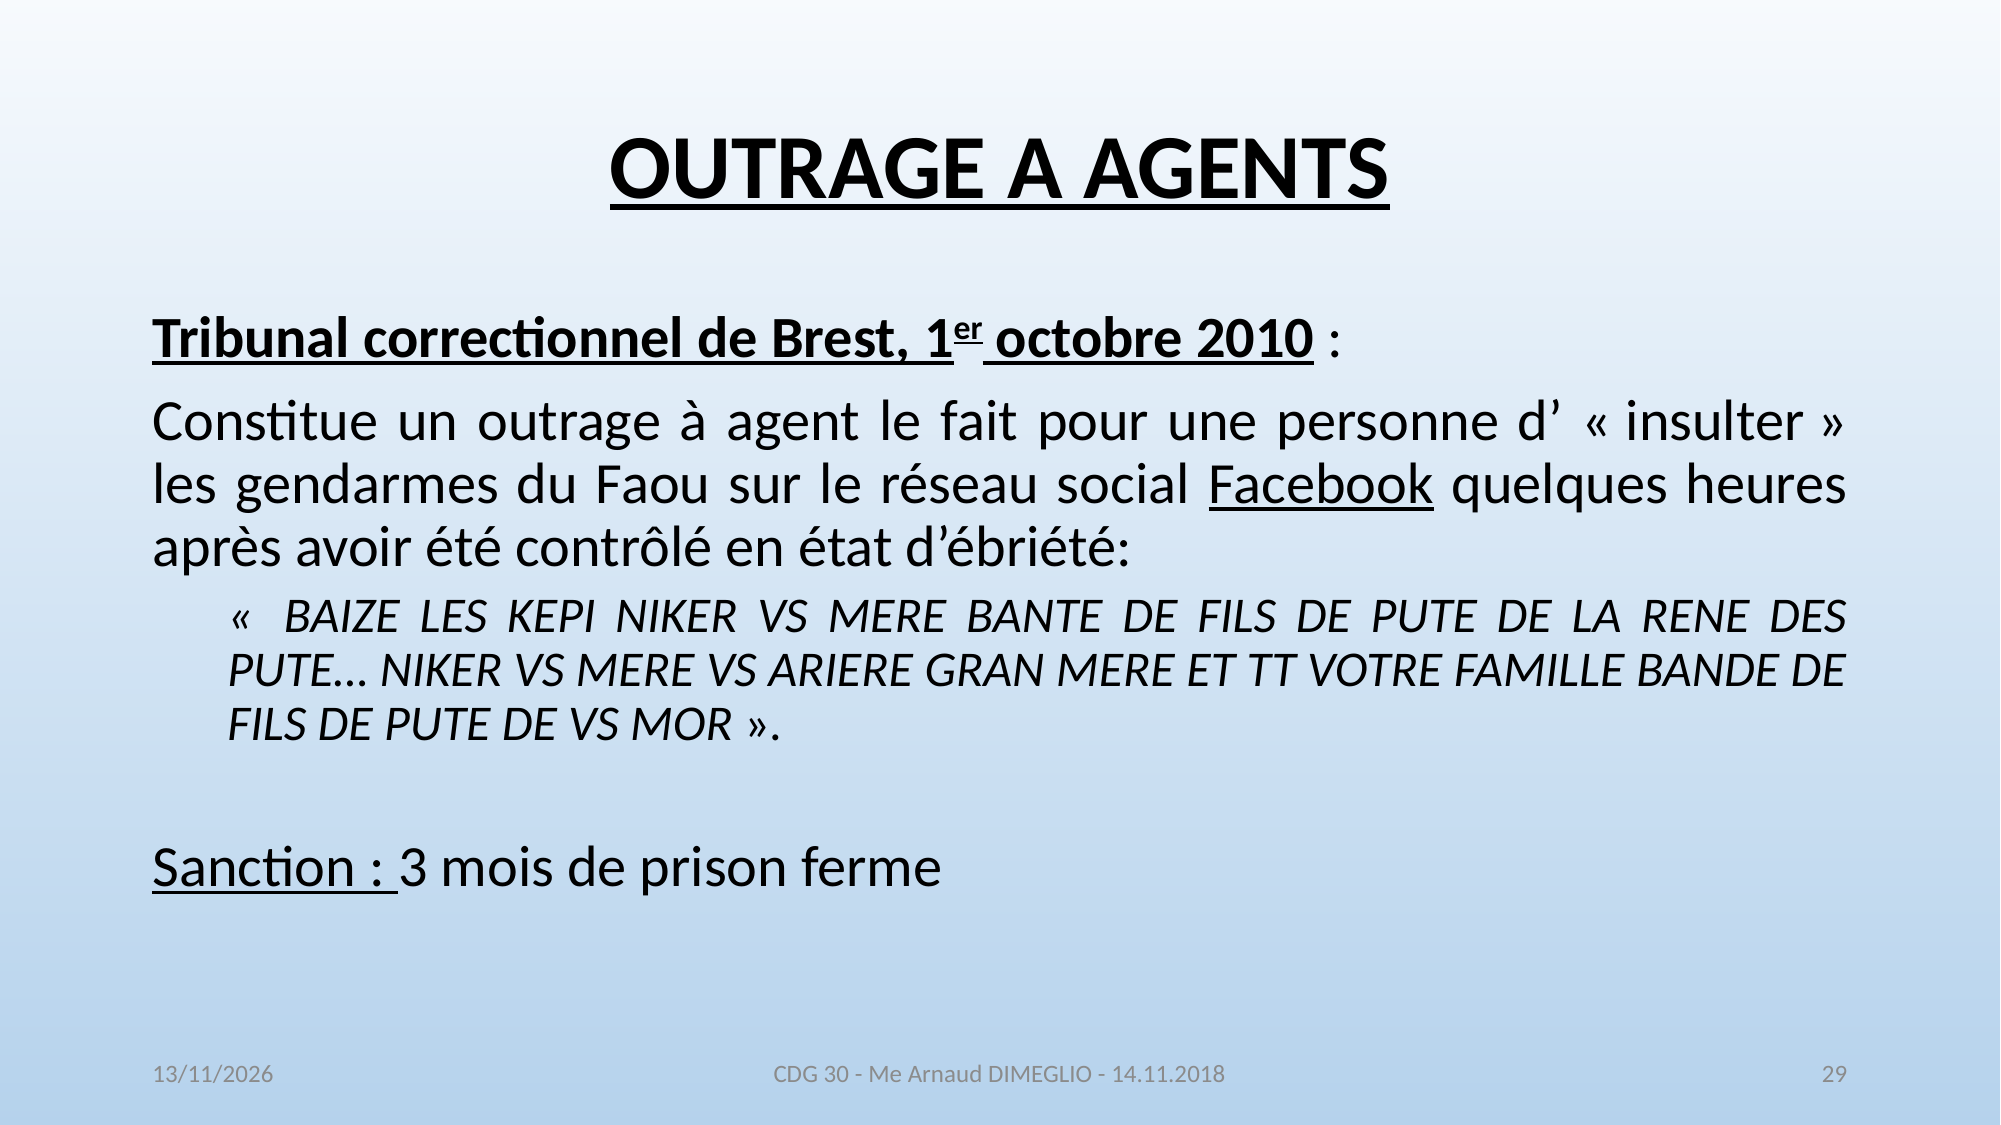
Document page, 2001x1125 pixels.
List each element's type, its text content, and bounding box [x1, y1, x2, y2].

slide_number 29 [1412, 1042, 1863, 1103]
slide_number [137, 1042, 588, 1103]
title OUTRAGE A AGENTS [137, 59, 1863, 278]
footer CDG 30 - Me Arnaud DIMEGLIO - 14.11.2018 [662, 1042, 1338, 1103]
list Tribunal correctionnel de Brest, 1er octobre 2010 : Constitue un outrage à agent le fait pour une personne d’ « insulter » les gendarmes du Faou sur le réseau social Facebook quelques heures après avoir été contrôlé en état d’ébriété: « BAIZE LES KEPI NIKER VS MERE BANTE DE FILS DE PUTE DE LA RENE DES PUTE… NIKER VS MERE VS ARIERE GRAN MERE ET TT VOTRE FAMILLE BANDE DE FILS DE PUTE DE VS MOR ». Sanction : 3 mois de prison ferme [137, 299, 1863, 1014]
